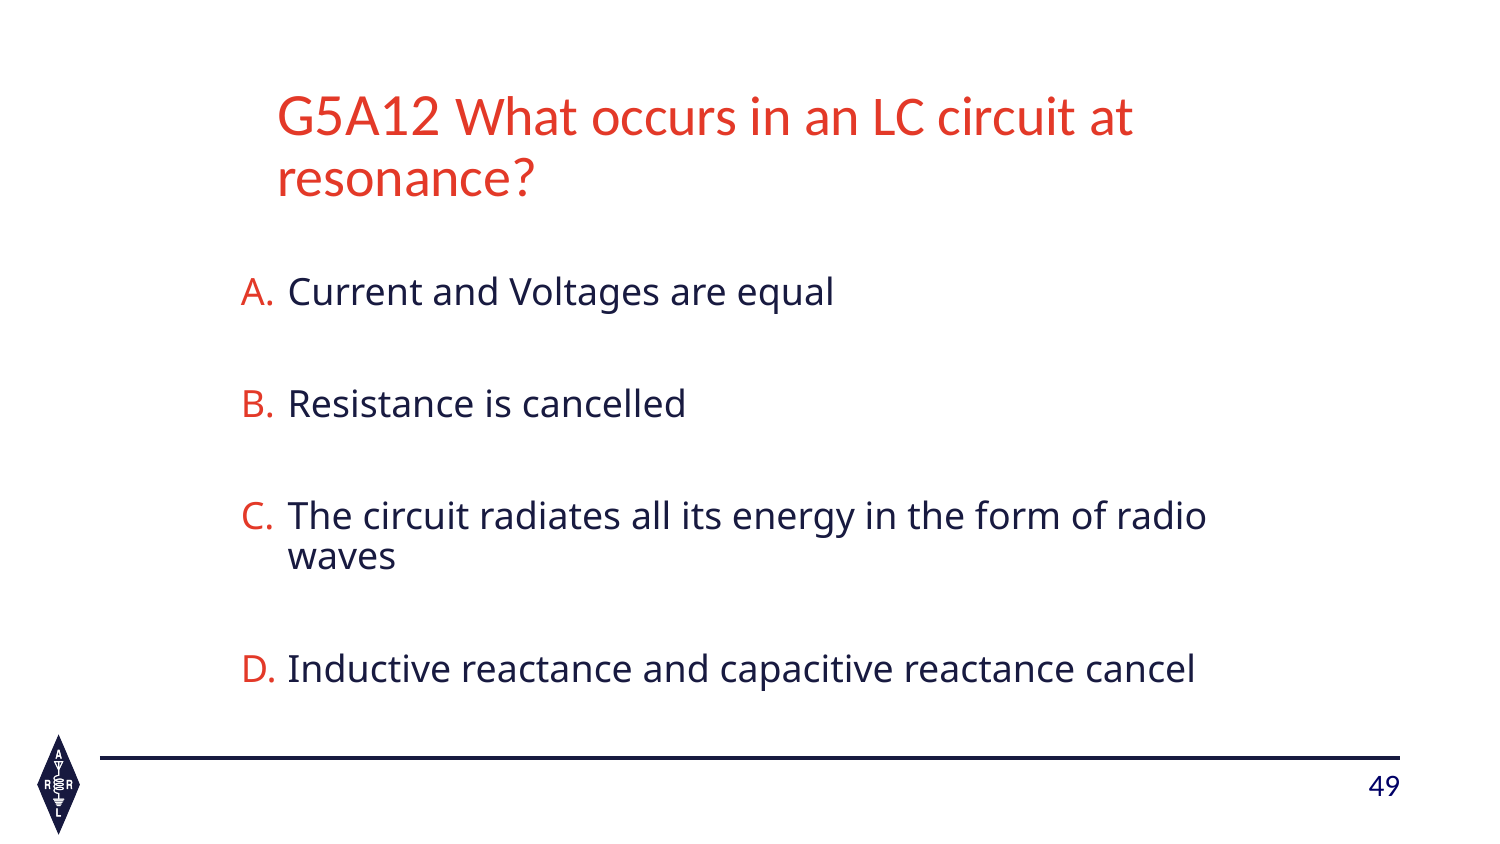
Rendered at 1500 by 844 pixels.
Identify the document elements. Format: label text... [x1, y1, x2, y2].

list Current and Voltages are equal Resistance is cancelled The circuit radiates all its energy in the form of radio waves Inductive reactance and capacitive reactance cancel [240, 196, 1260, 807]
title G5A12 What occurs in an LC circuit at resonance? [277, 77, 1223, 196]
picture [37, 734, 80, 835]
slide_number 49 [1302, 761, 1400, 807]
